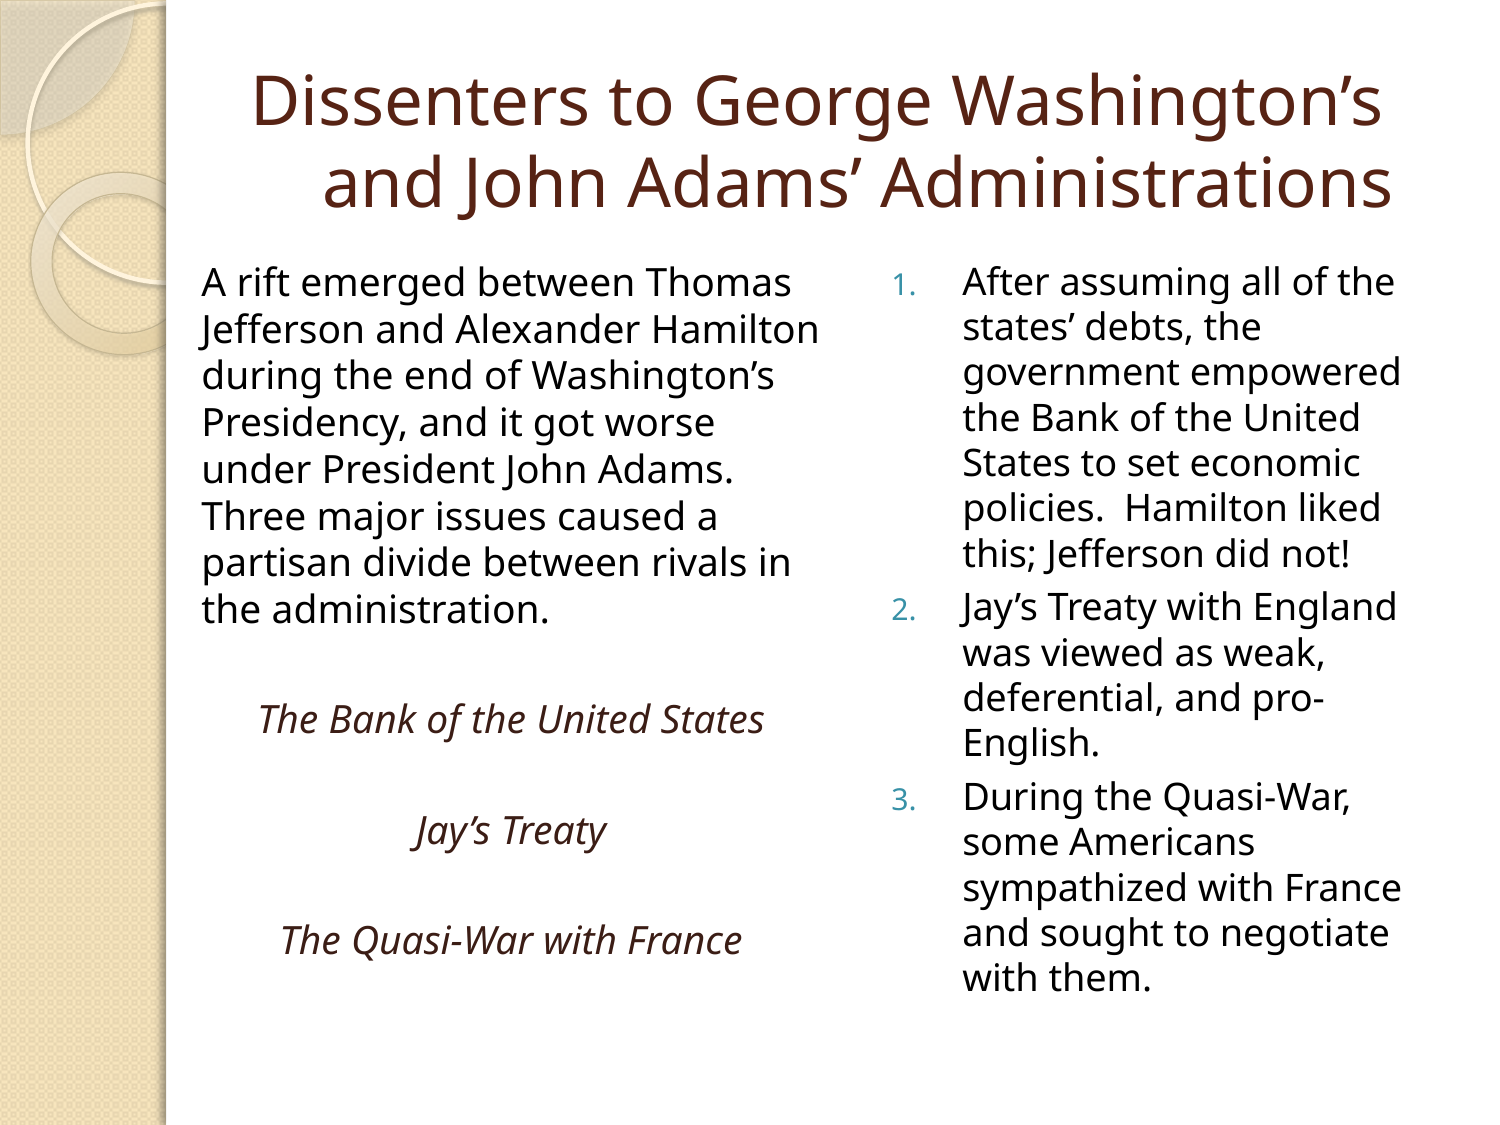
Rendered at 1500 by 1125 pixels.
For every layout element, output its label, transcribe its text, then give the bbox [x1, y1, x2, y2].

list After assuming all of the states’ debts, the government empowered the Bank of the United States to set economic policies. Hamilton liked this; Jefferson did not! Jay’s Treaty with England was viewed as weak, deferential, and pro-English. During the Quasi-War, some Americans sympathized with France and sought to negotiate with them. [865, 249, 1466, 1015]
title Dissenters to George Washington’s and John Adams’ Administrations [235, 45, 1466, 233]
list A rift emerged between Thomas Jefferson and Alexander Hamilton during the end of Washington’s Presidency, and it got worse under President John Adams. Three major issues caused a partisan divide between rivals in the administration. The Bank of the United States Jay’s Treaty The Quasi-War with France [174, 249, 836, 1015]
